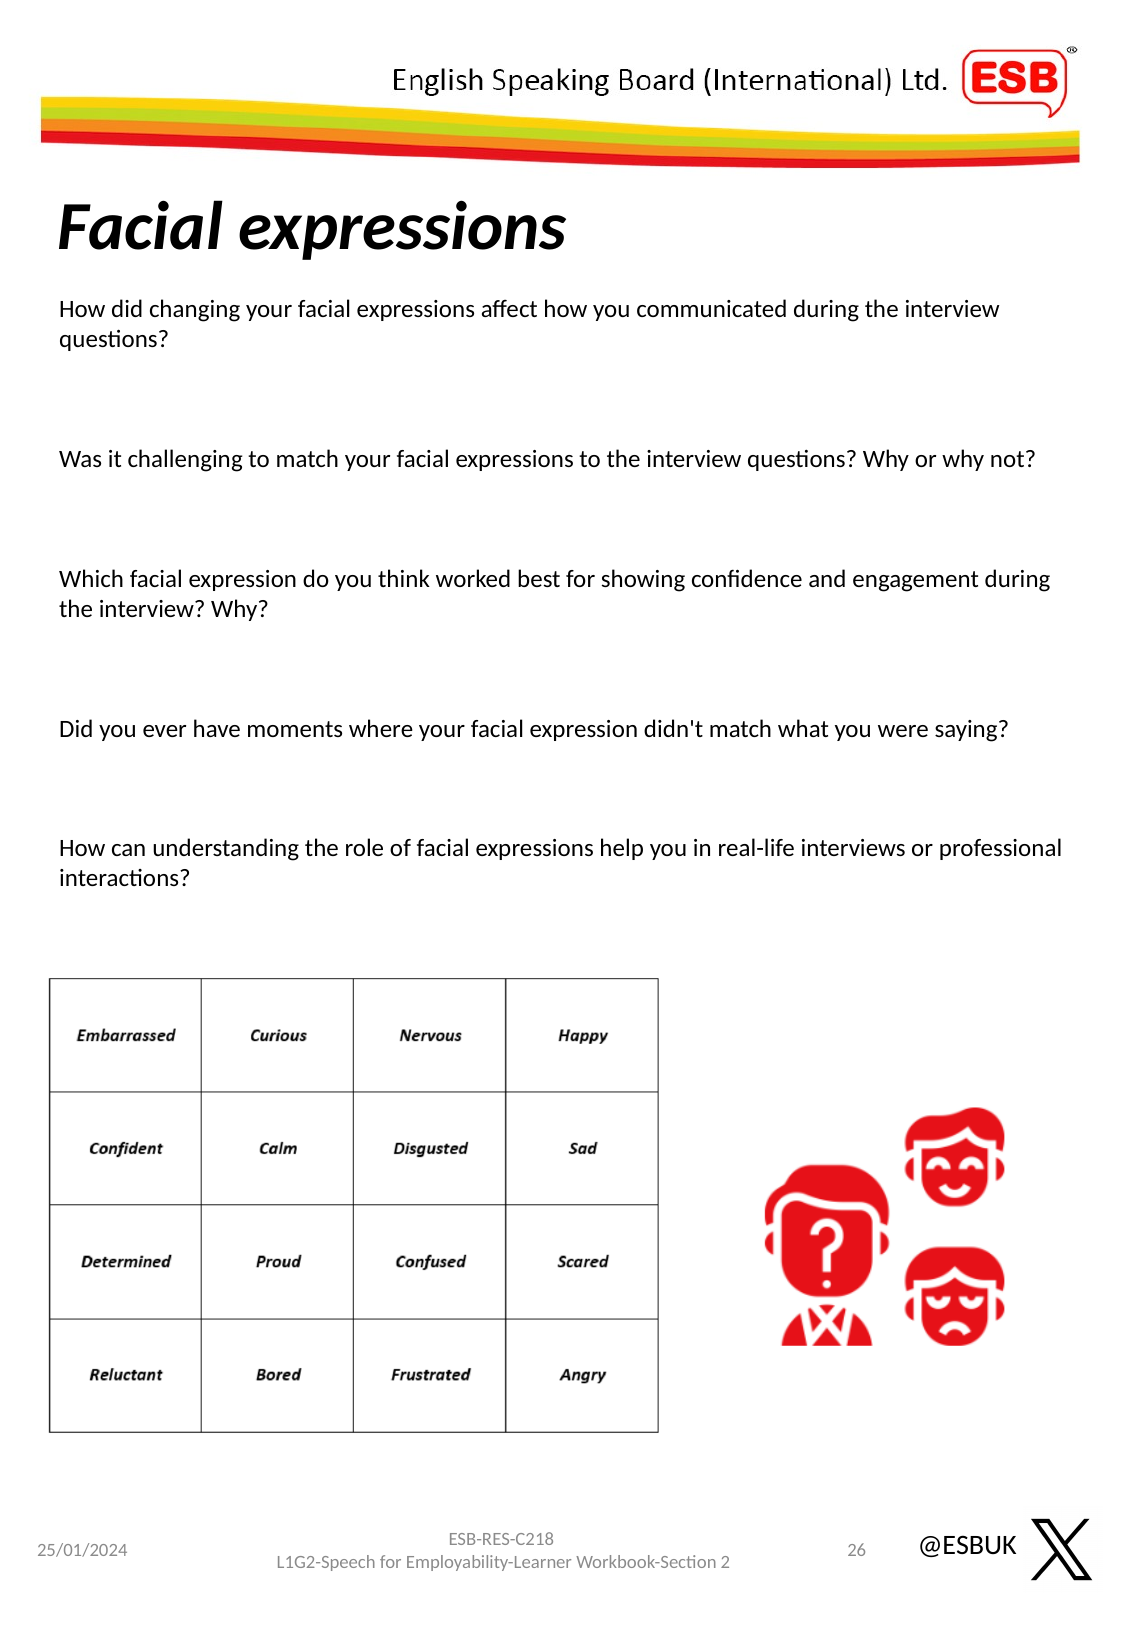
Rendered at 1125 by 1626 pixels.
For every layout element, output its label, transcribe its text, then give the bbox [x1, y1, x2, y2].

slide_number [22, 1506, 231, 1593]
picture [43, 897, 661, 1516]
title Facial expressions [42, 174, 1014, 281]
picture [0, 1, 1125, 234]
picture [1022, 1506, 1103, 1593]
text_box How did changing your facial expressions affect how you communicated during the interview questions? Was it challenging to match your facial expressions to the interview questions? Why or why not? Which facial expression do you think worked best for showing confidence and engagement during the interview? Why? Did you ever have moments where your facial expression didn't match what you were saying? How can understanding the role of facial expressions help you in real-life interviews or professional interactions? [44, 285, 1084, 899]
picture [748, 1088, 1015, 1363]
slide_number 26 [697, 1506, 882, 1593]
footer ESB-RES-C218 L1G2-Speech for Employability-Learner Workbook-Section 2 [231, 1506, 697, 1593]
